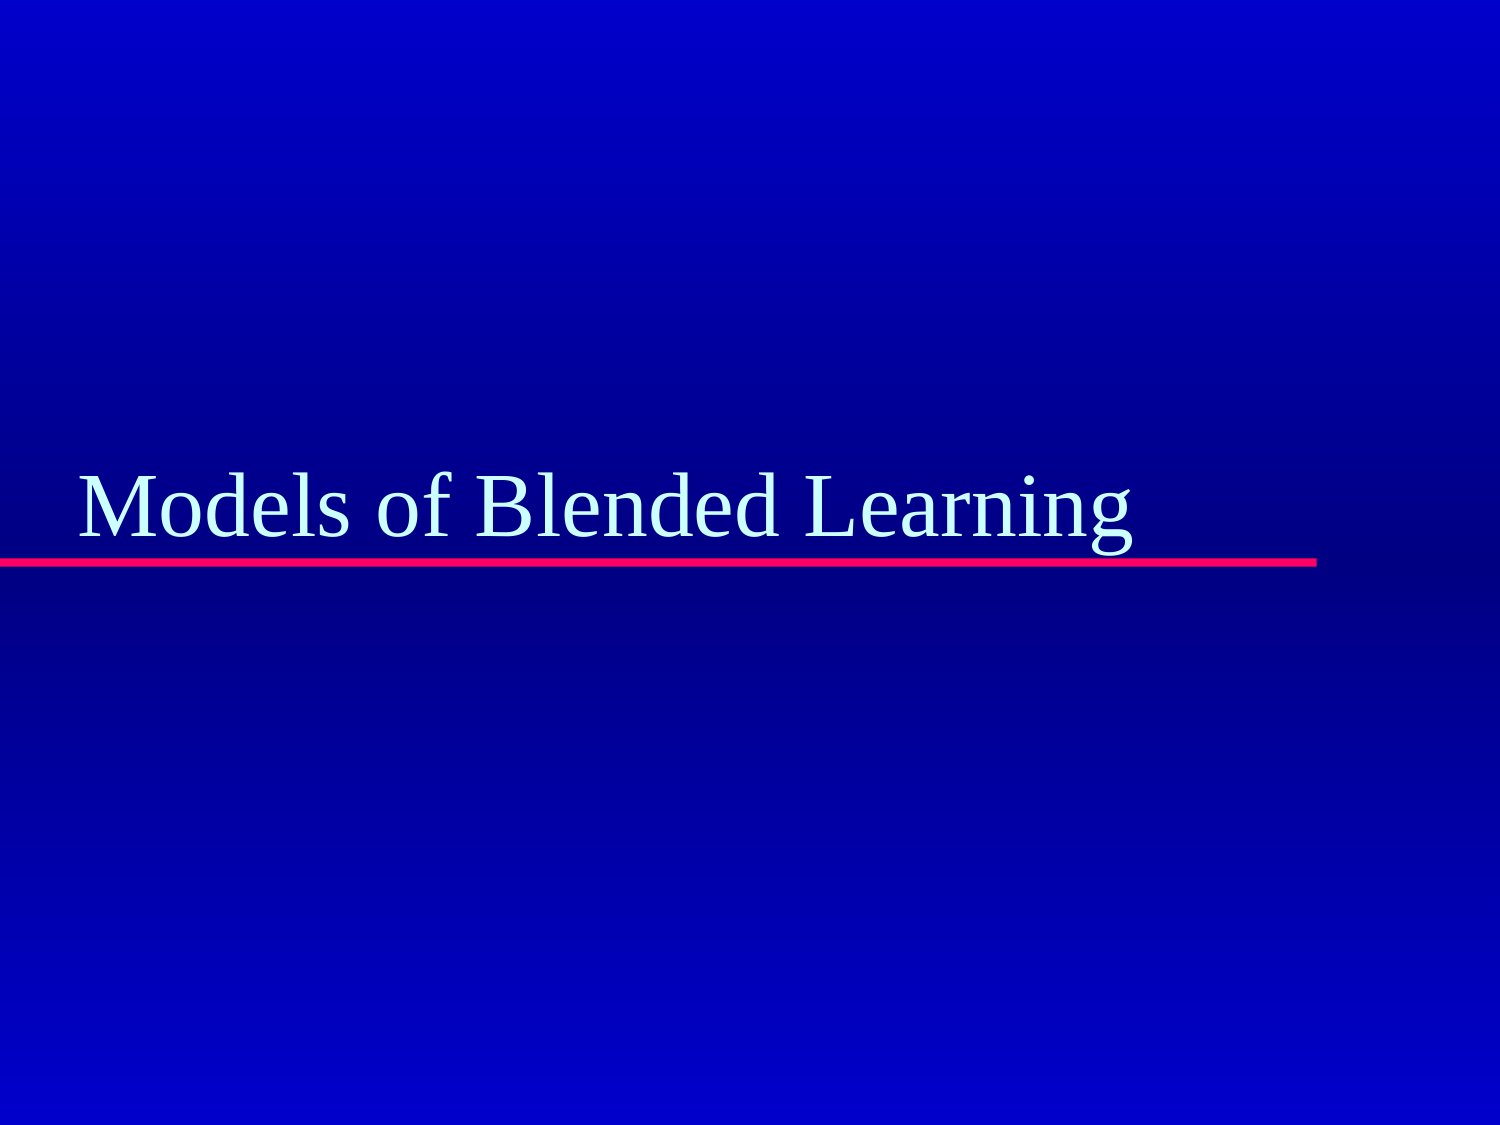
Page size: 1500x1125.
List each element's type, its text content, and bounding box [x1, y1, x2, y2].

title Models of Blended Learning [62, 374, 1338, 563]
